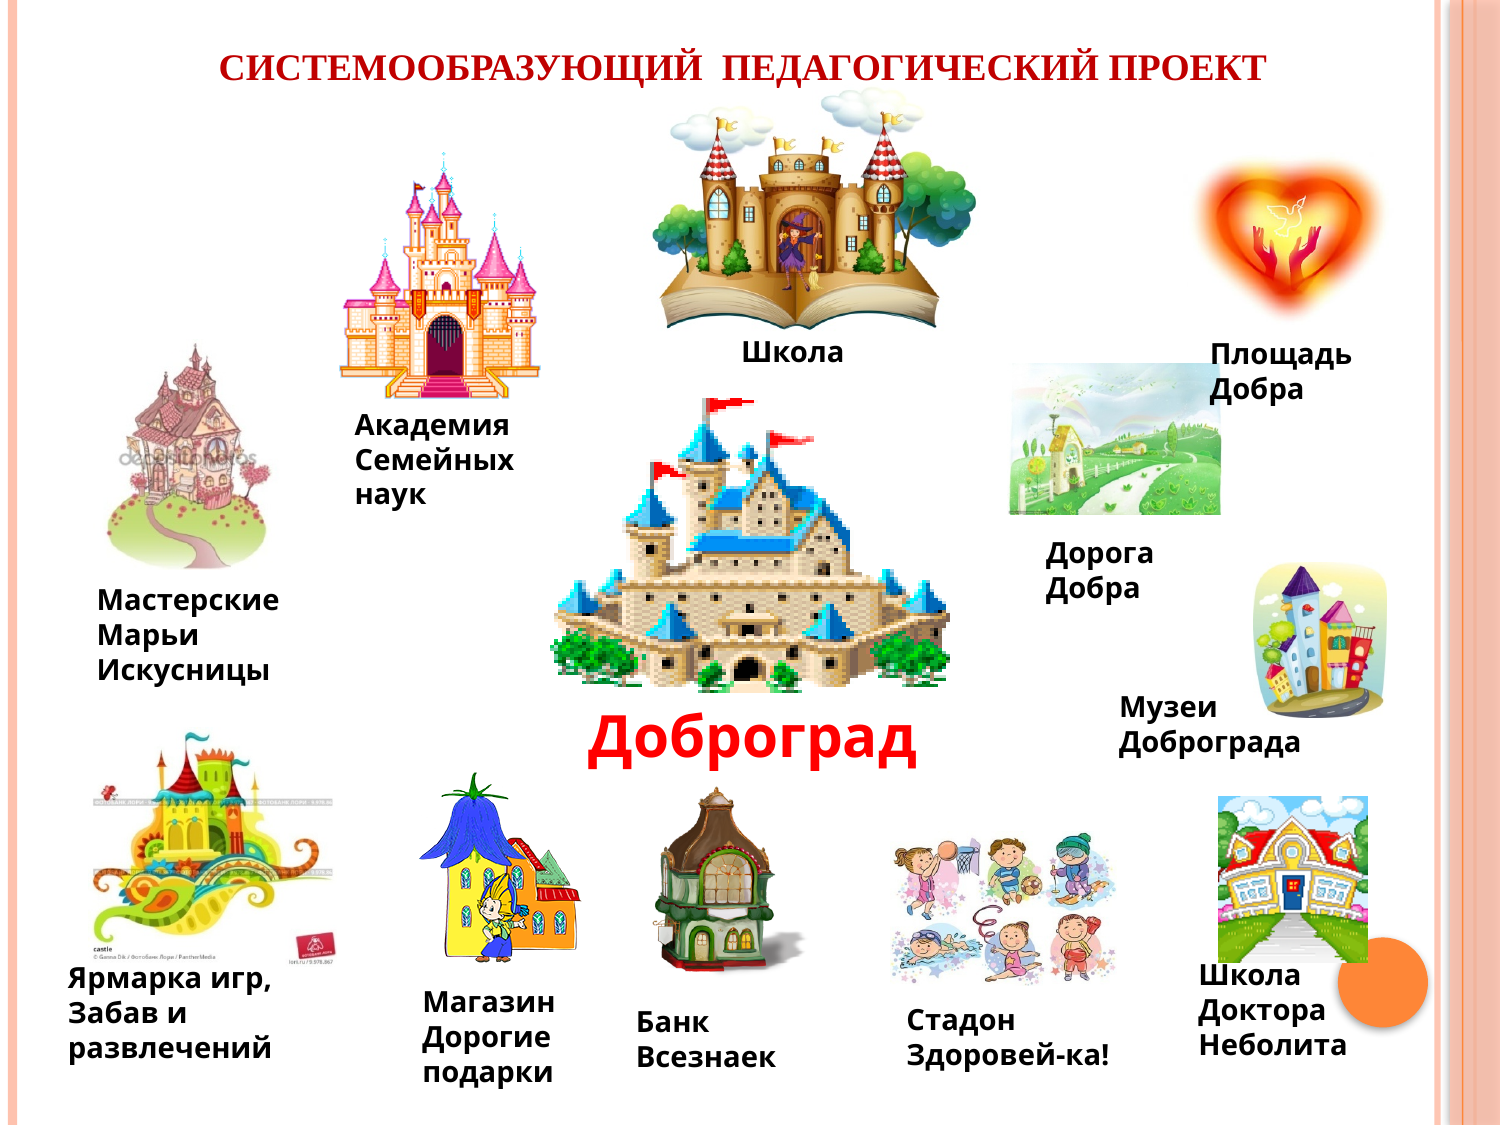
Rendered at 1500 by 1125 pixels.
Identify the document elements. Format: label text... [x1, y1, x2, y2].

picture [1007, 362, 1225, 515]
text_box Доброград [574, 703, 932, 777]
text_box Магазин Дорогие подарки [407, 979, 588, 1096]
picture [339, 151, 542, 399]
text_box Банк Всезнаек [621, 996, 869, 1081]
text_box Мастерские Марьи Искусницы [81, 574, 330, 694]
text_box Стадон Здоровей-ка! [891, 993, 1140, 1079]
text_box СИСТЕМООБРАЗУЮЩИЙ ПЕДАГОГИЧЕСКИЙ ПРОЕКТ [204, 35, 1283, 95]
picture [1182, 151, 1397, 325]
text_box Дорога Добра [1031, 527, 1268, 612]
text_box Академия Семейных наук [339, 407, 544, 518]
text_box Ярмарка игр, Забав и развлечений [53, 952, 301, 1072]
picture [550, 397, 950, 694]
picture [1218, 796, 1368, 964]
text_box Музеи Доброграда [1104, 680, 1353, 766]
text_box Площадь Добра [1195, 335, 1383, 413]
picture [409, 761, 589, 972]
picture [87, 727, 337, 967]
picture [1253, 561, 1387, 719]
picture [643, 77, 986, 339]
text_box Школа [726, 348, 910, 376]
picture [890, 831, 1117, 987]
picture [643, 784, 821, 981]
picture [93, 339, 282, 571]
text_box Школа Доктора Неболита [1183, 949, 1392, 1069]
